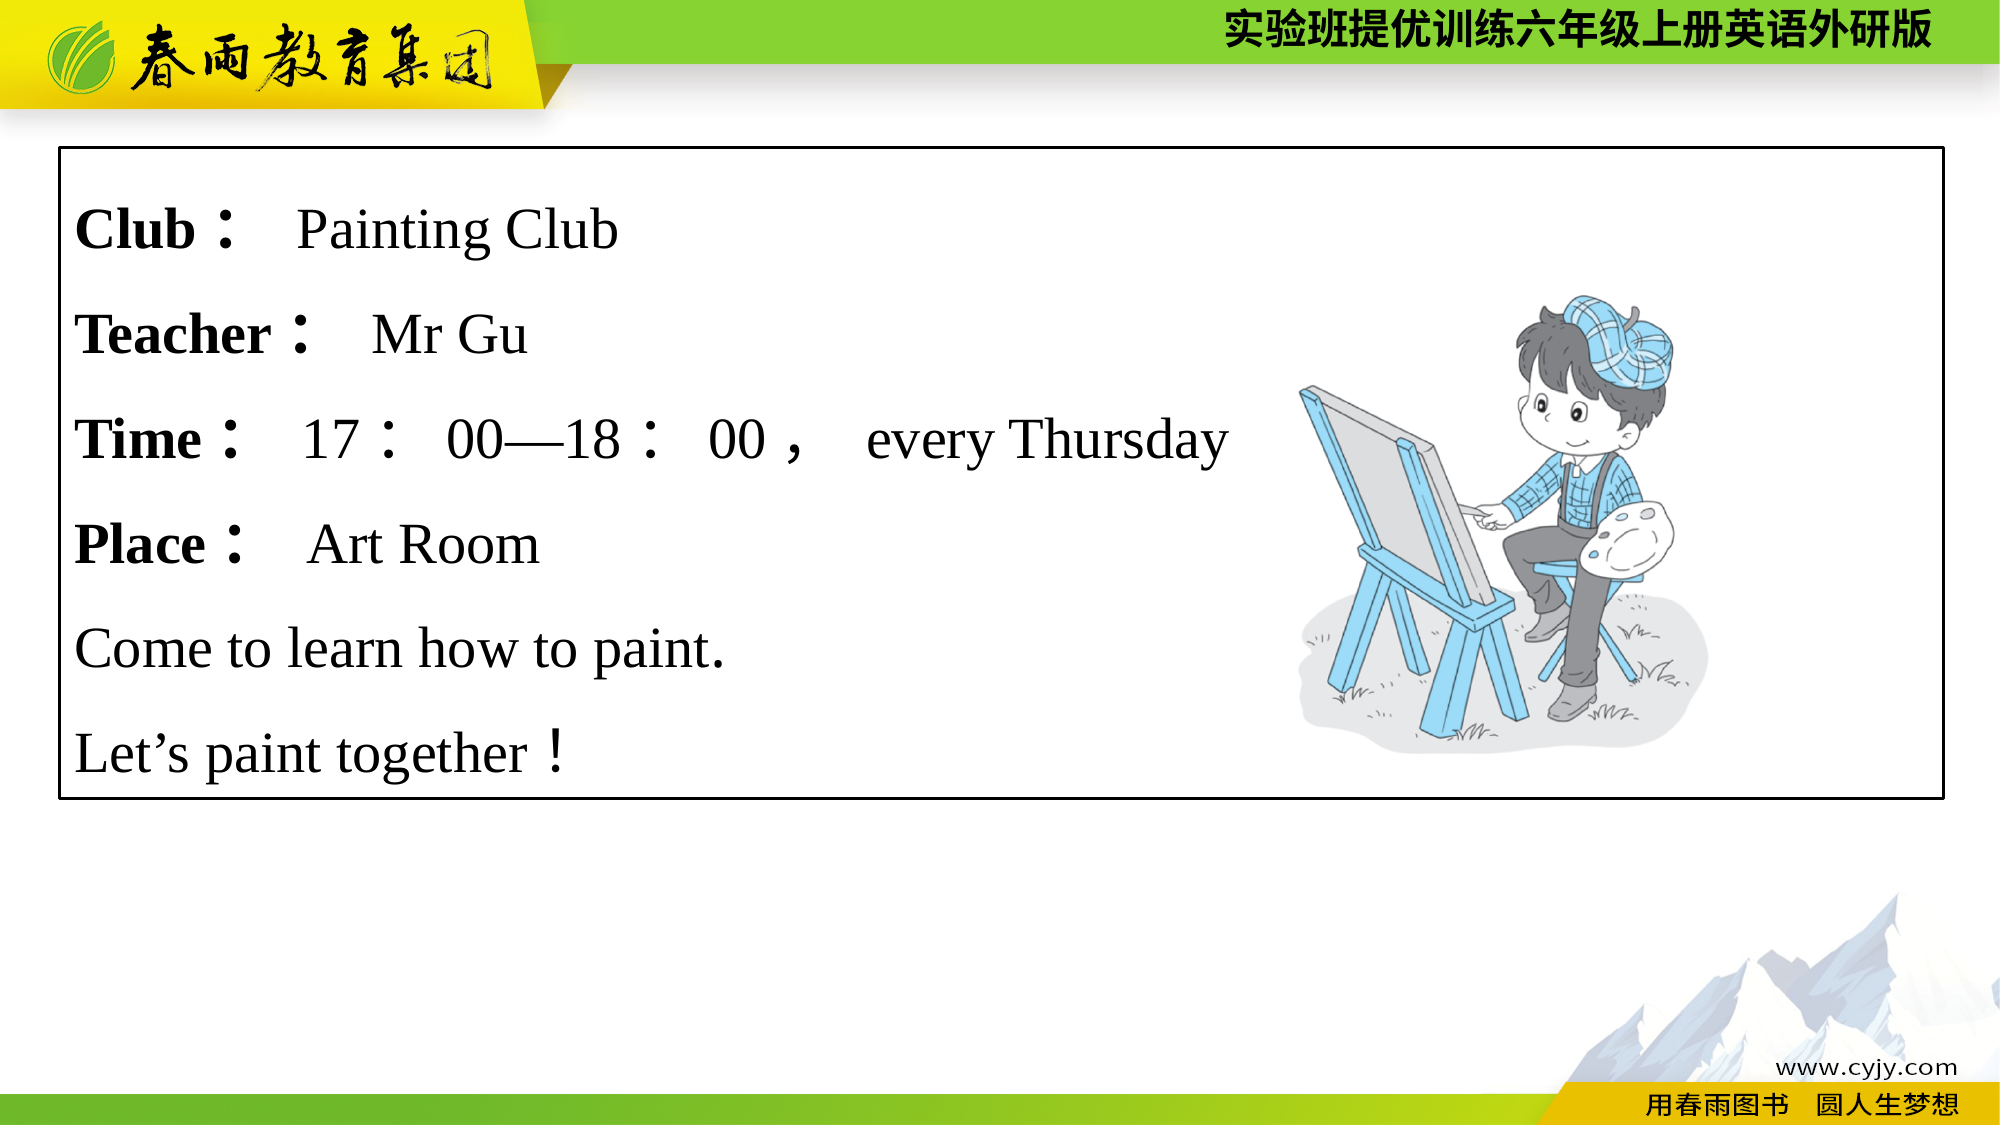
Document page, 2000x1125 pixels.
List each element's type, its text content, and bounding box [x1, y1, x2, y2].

picture [0, 0, 2000, 1125]
list Club： Painting Club Teacher： Mr Gu Time： 17：00—18：00， every Thursday Place： Art Room Come to learn how to paint. Let’s paint together！ [59, 147, 1944, 799]
